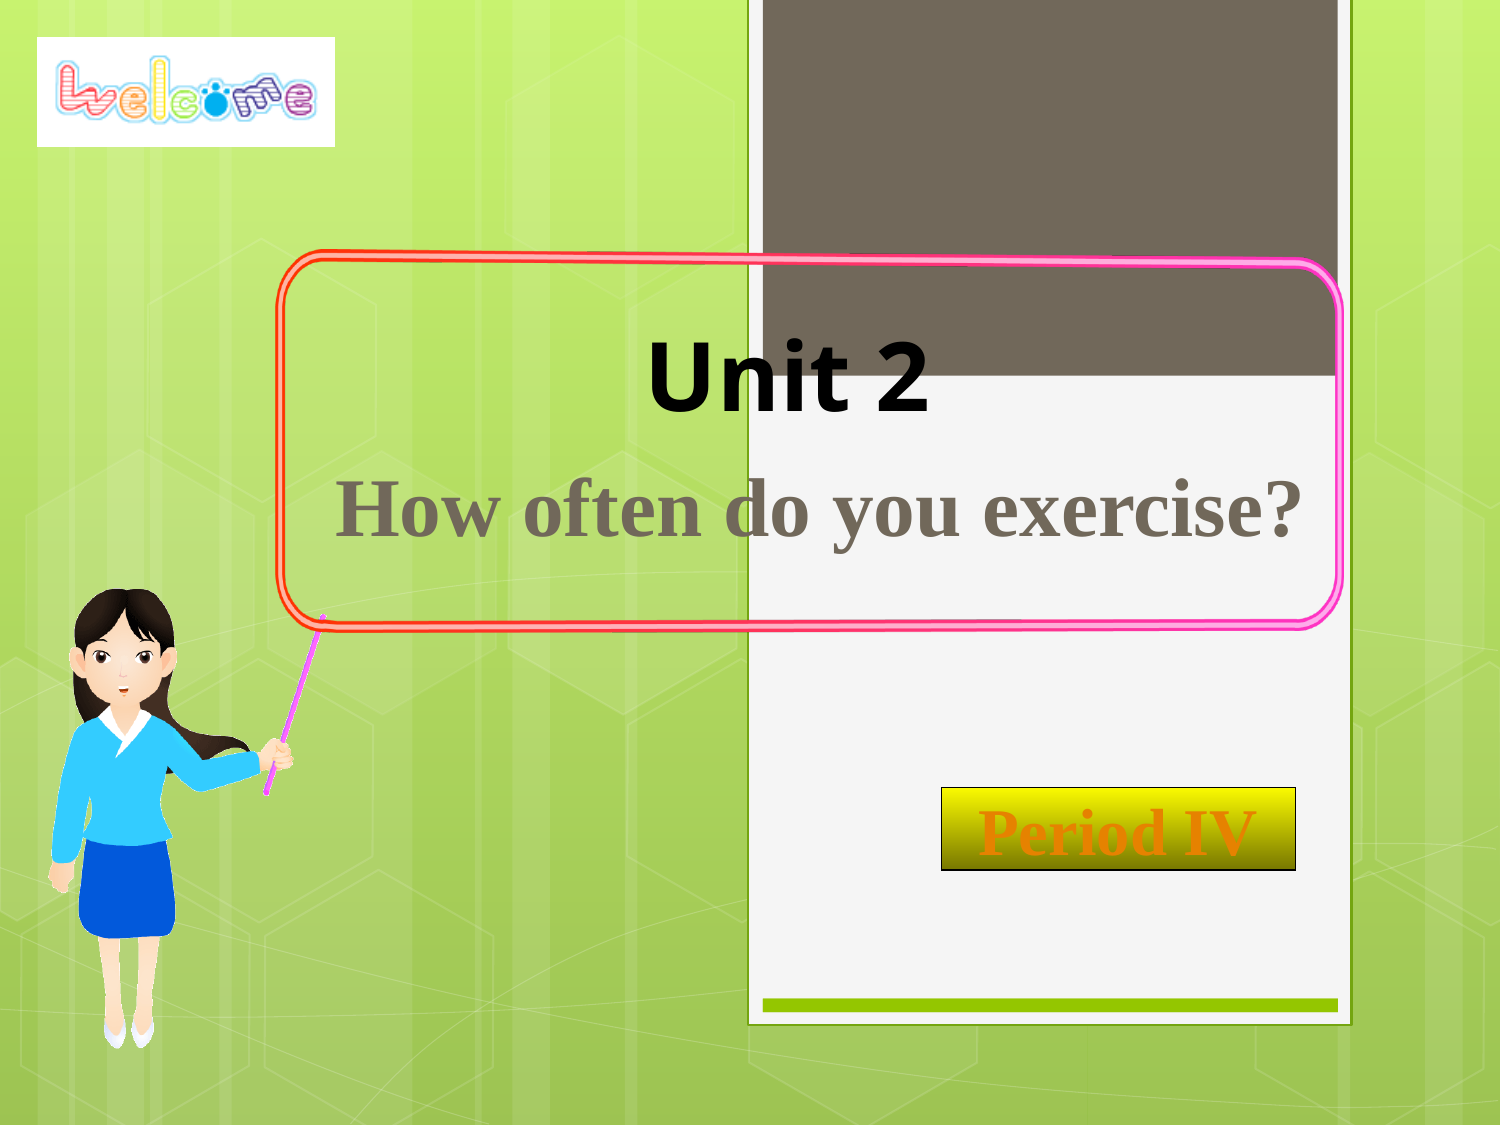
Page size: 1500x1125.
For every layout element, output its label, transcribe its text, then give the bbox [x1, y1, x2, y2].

picture [37, 37, 335, 147]
text_box Period IV [941, 787, 1296, 870]
text_box Unit 2 How often do you exercise? [174, 237, 1443, 563]
picture [0, 249, 1344, 1068]
